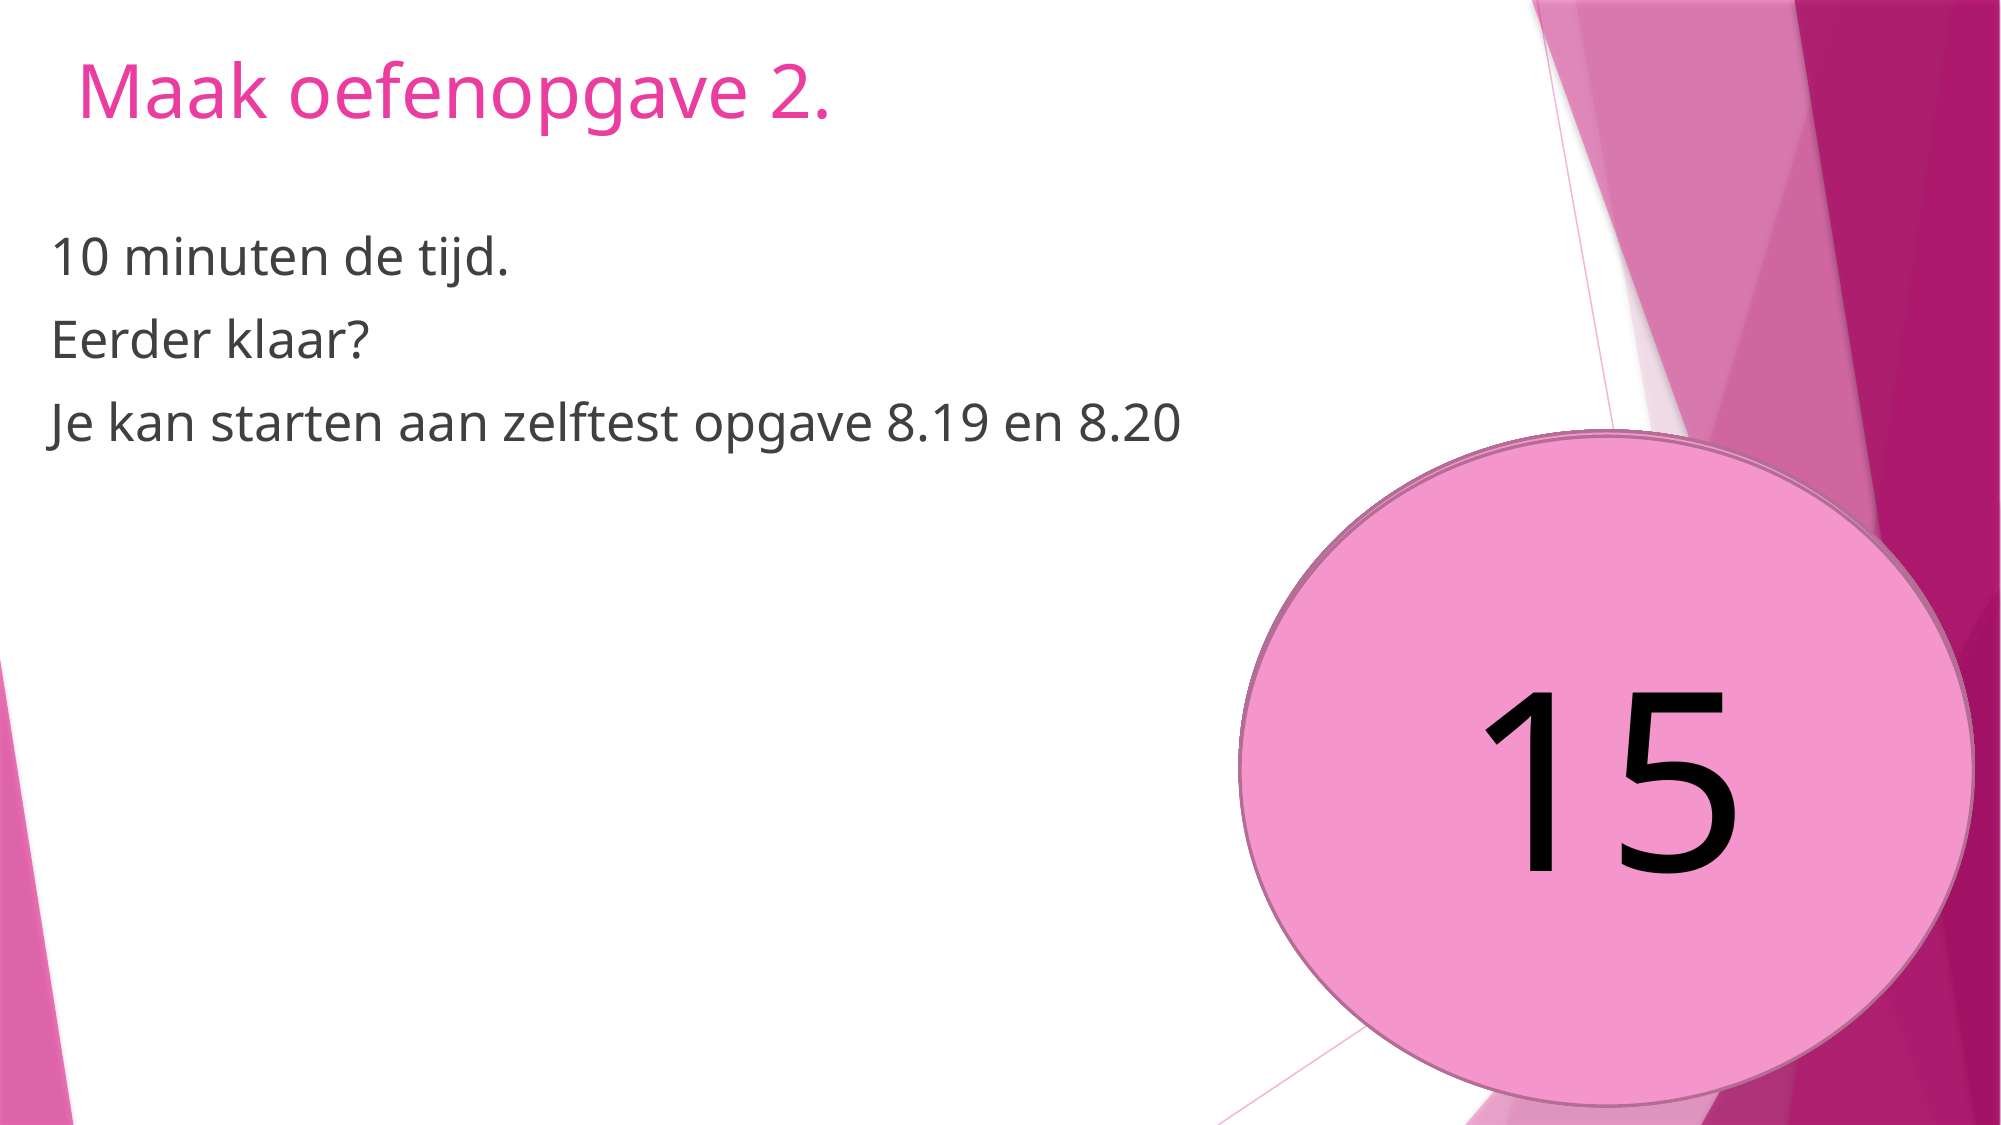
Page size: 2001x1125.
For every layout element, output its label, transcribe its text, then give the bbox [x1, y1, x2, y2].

list 10 minuten de tijd. Eerder klaar? Je kan starten aan zelftest opgave 8.19 en 8.20 [35, 215, 1241, 1008]
text_box 13 [1242, 429, 1972, 723]
text_box 15 [1238, 434, 1975, 1108]
title Maak oefenopgave 2. [61, 35, 1684, 317]
